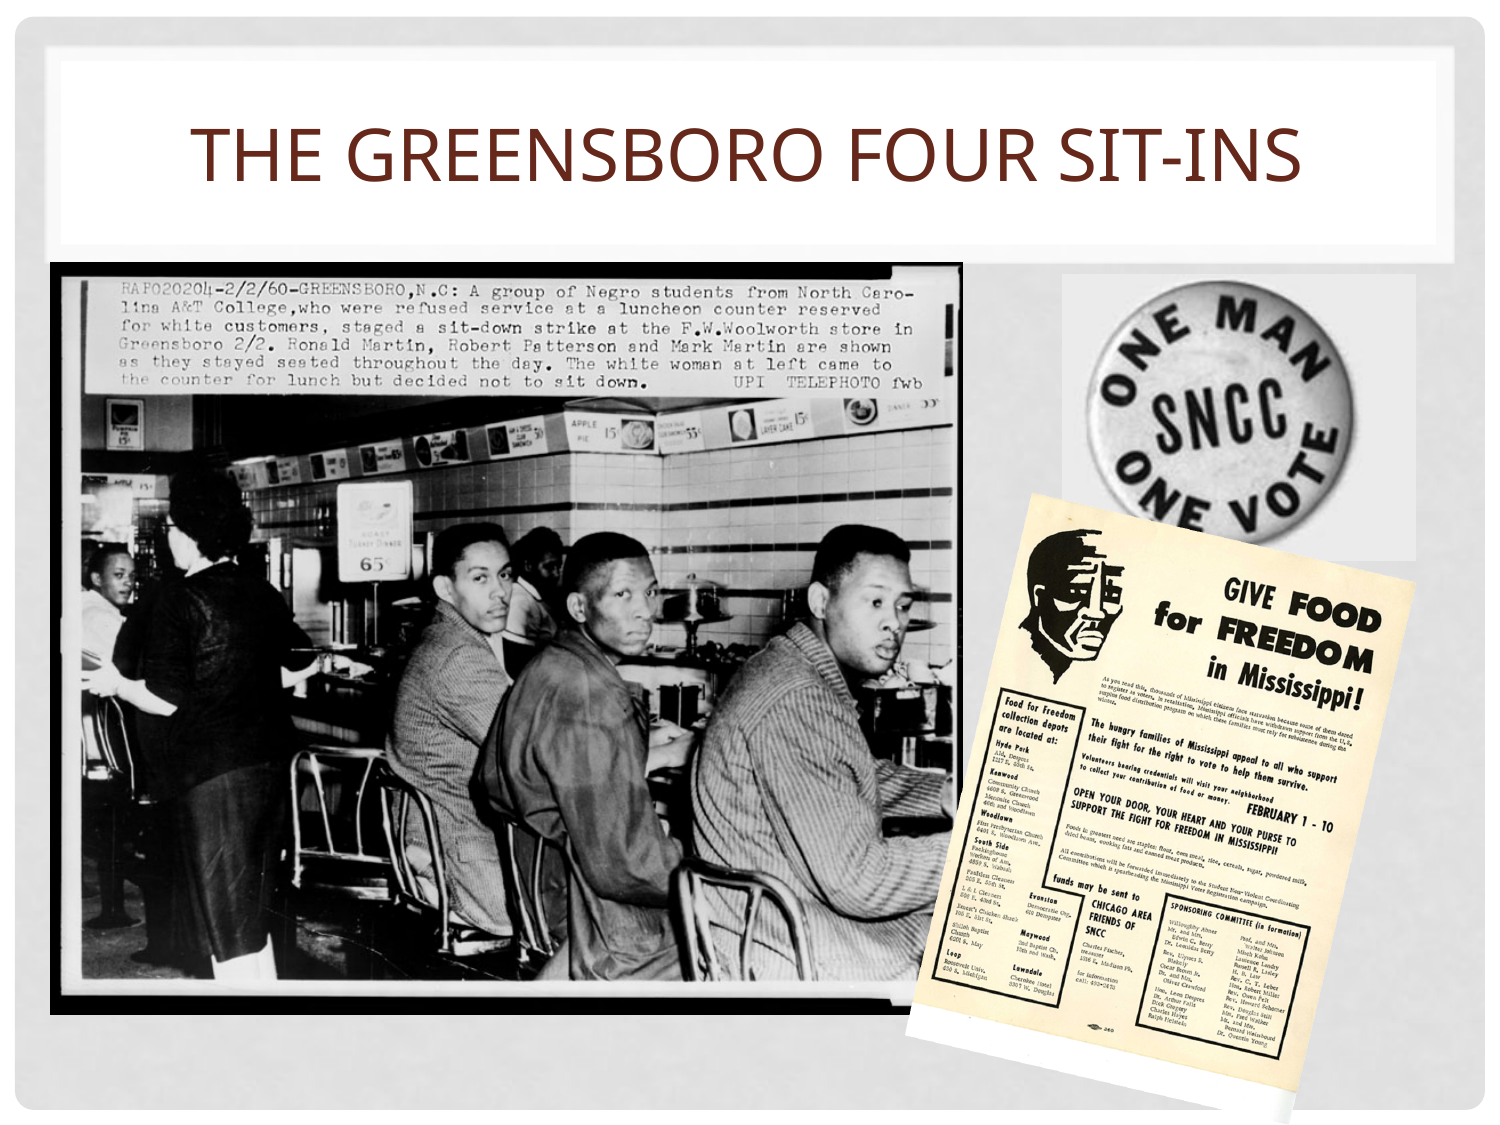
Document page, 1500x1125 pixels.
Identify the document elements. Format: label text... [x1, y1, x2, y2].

title The greensboro Four sit-ins [69, 66, 1425, 238]
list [49, 262, 963, 1015]
picture [906, 274, 1416, 1124]
